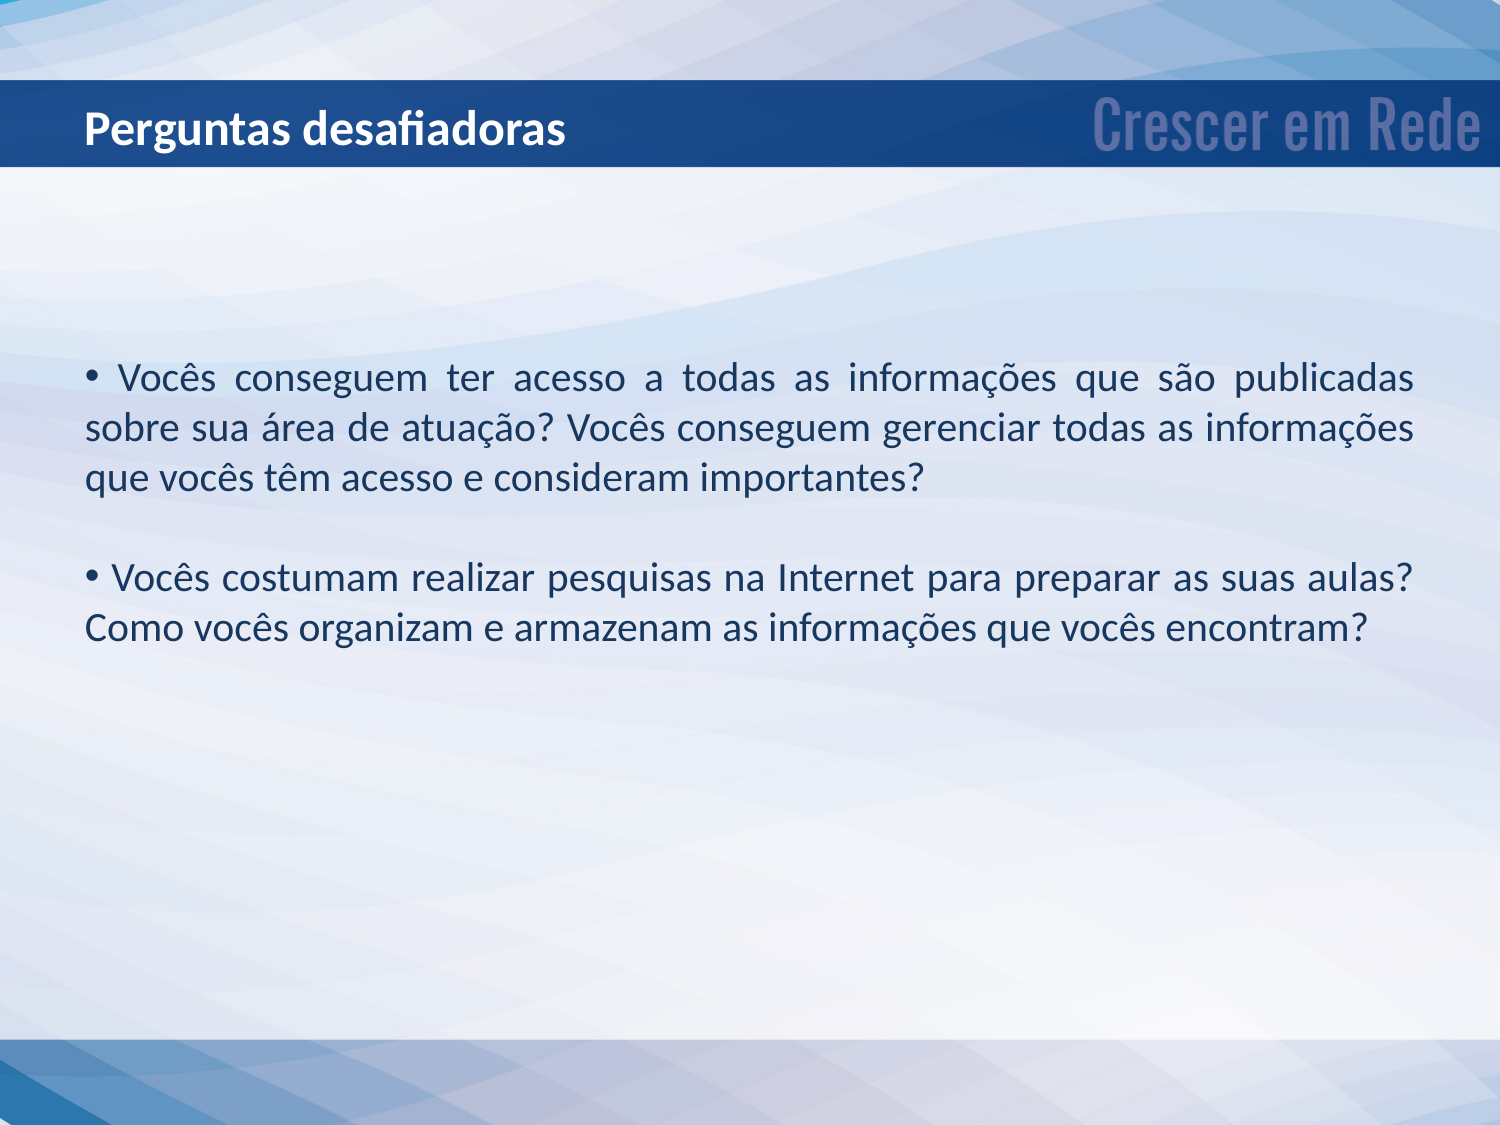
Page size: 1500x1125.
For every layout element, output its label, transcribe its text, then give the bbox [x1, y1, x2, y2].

text_box Perguntas desafiadoras [70, 88, 1430, 163]
text_box Vocês conseguem ter acesso a todas as informações que são publicadas sobre sua área de atuação? Vocês conseguem gerenciar todas as informações que vocês têm acesso e consideram importantes? Vocês costumam realizar pesquisas na Internet para preparar as suas aulas? Como vocês organizam e armazenam as informações que vocês encontram? [70, 342, 1430, 733]
picture [0, 0, 1500, 1125]
